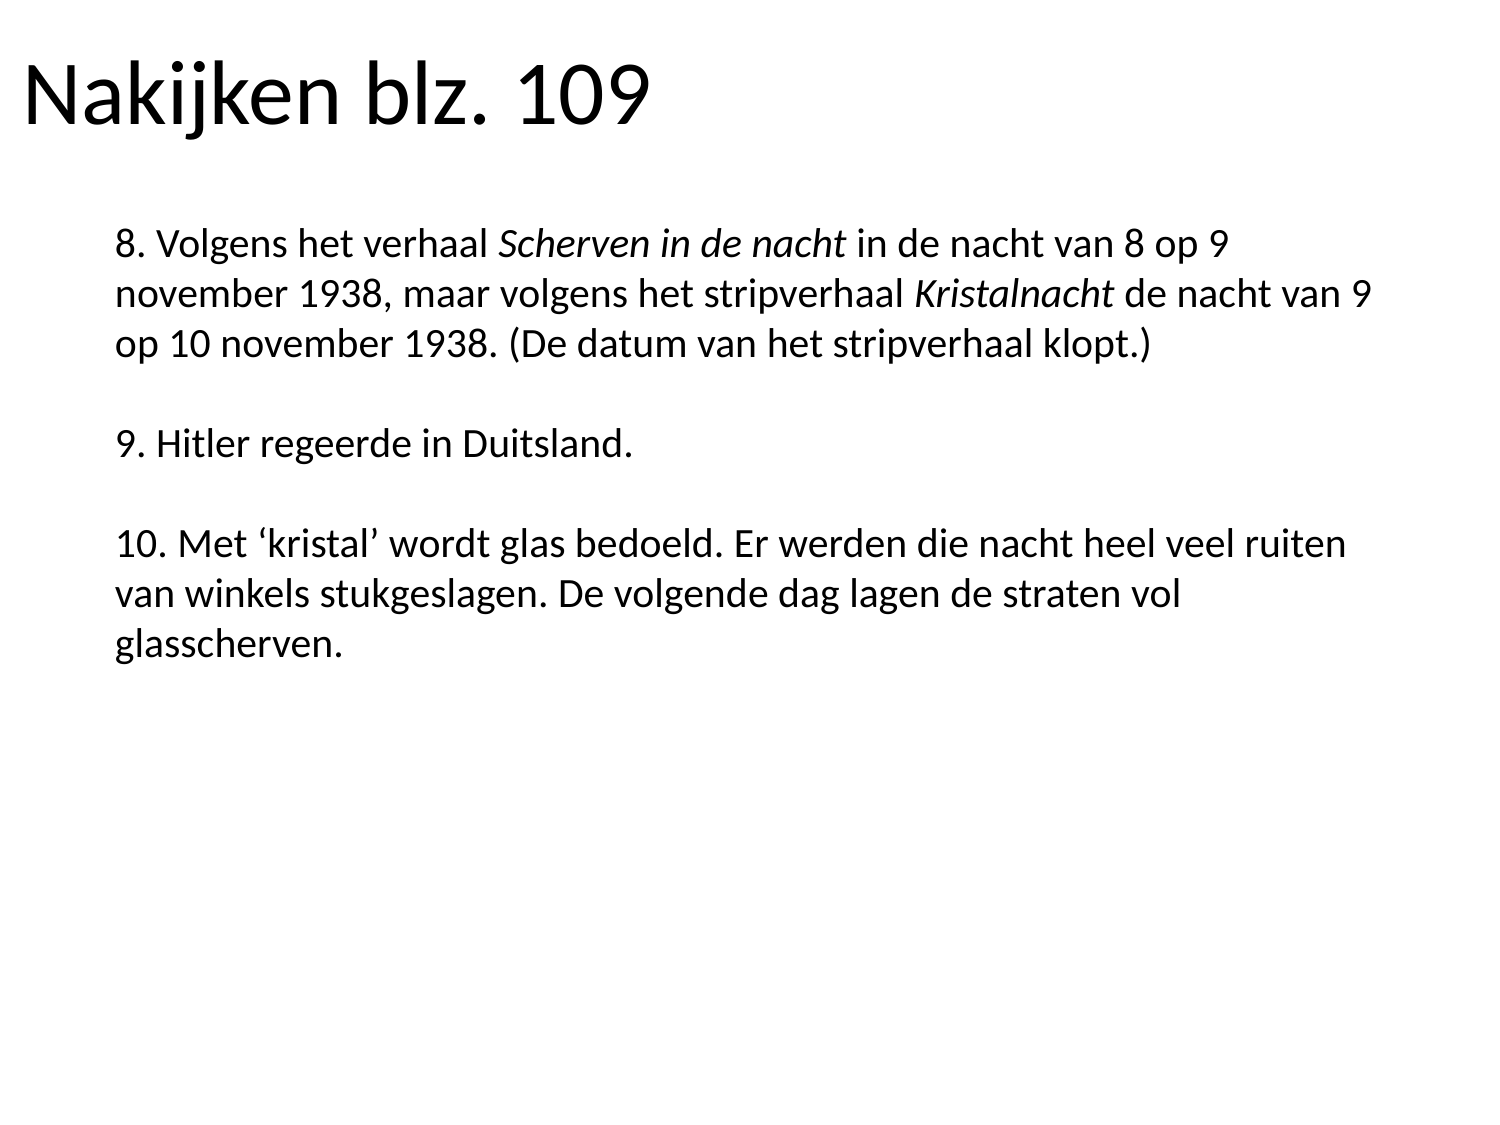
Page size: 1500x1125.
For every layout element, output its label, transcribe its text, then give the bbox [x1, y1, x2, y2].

text_box 8. Volgens het verhaal Scherven in de nacht in de nacht van 8 op 9 november 1938, maar volgens het stripverhaal Kristalnacht de nacht van 9 op 10 november 1938. (De datum van het stripverhaal klopt.) 9. Hitler regeerde in Duitsland. 10. Met ‘kristal’ wordt glas bedoeld. Er werden die nacht heel veel ruiten van winkels stukgeslagen. De volgende dag lagen de straten vol glasscherven. [100, 208, 1388, 728]
title Nakijken blz. 109 [0, 0, 986, 209]
